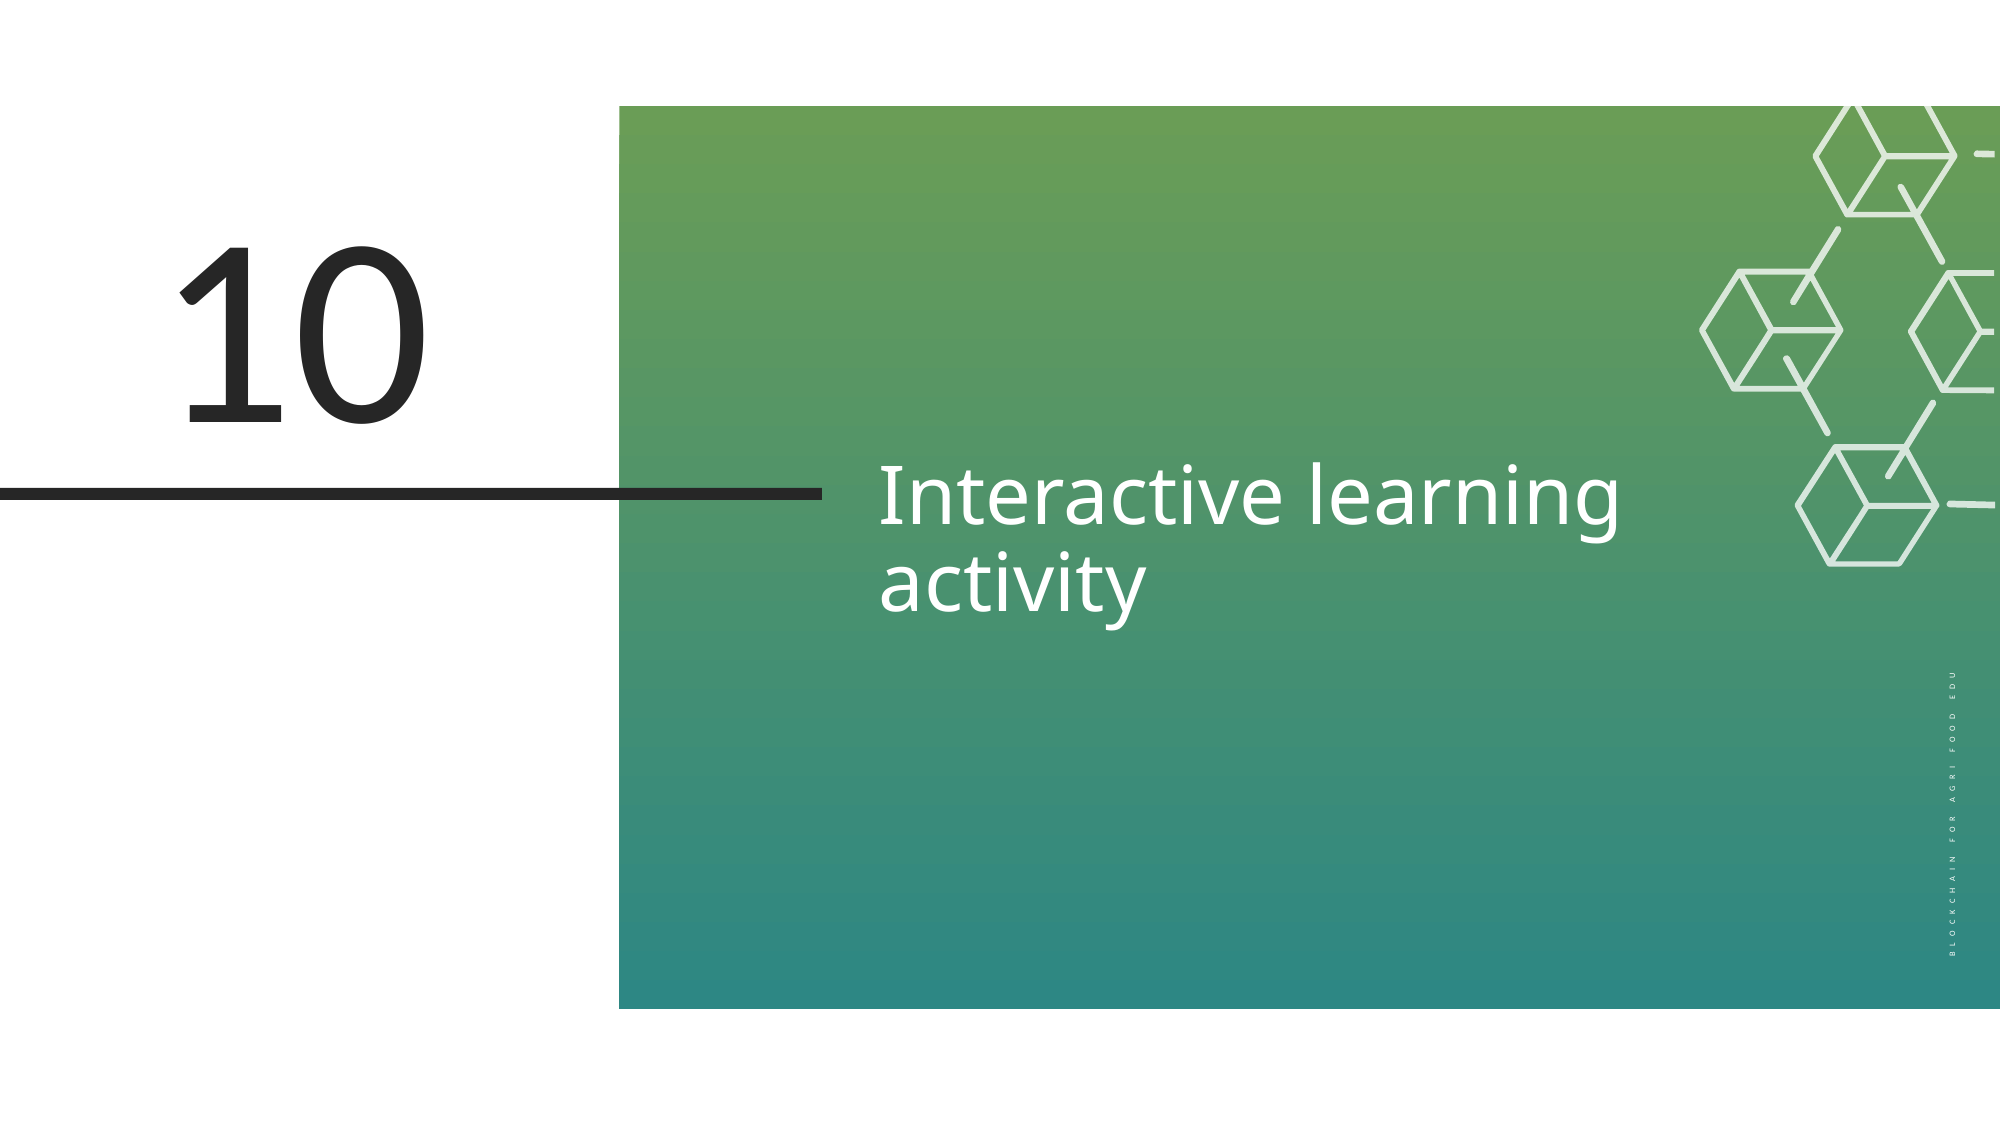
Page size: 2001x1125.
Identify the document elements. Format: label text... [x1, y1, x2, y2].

list Interactive learning activity [864, 446, 1709, 899]
list 10 [141, 180, 481, 277]
